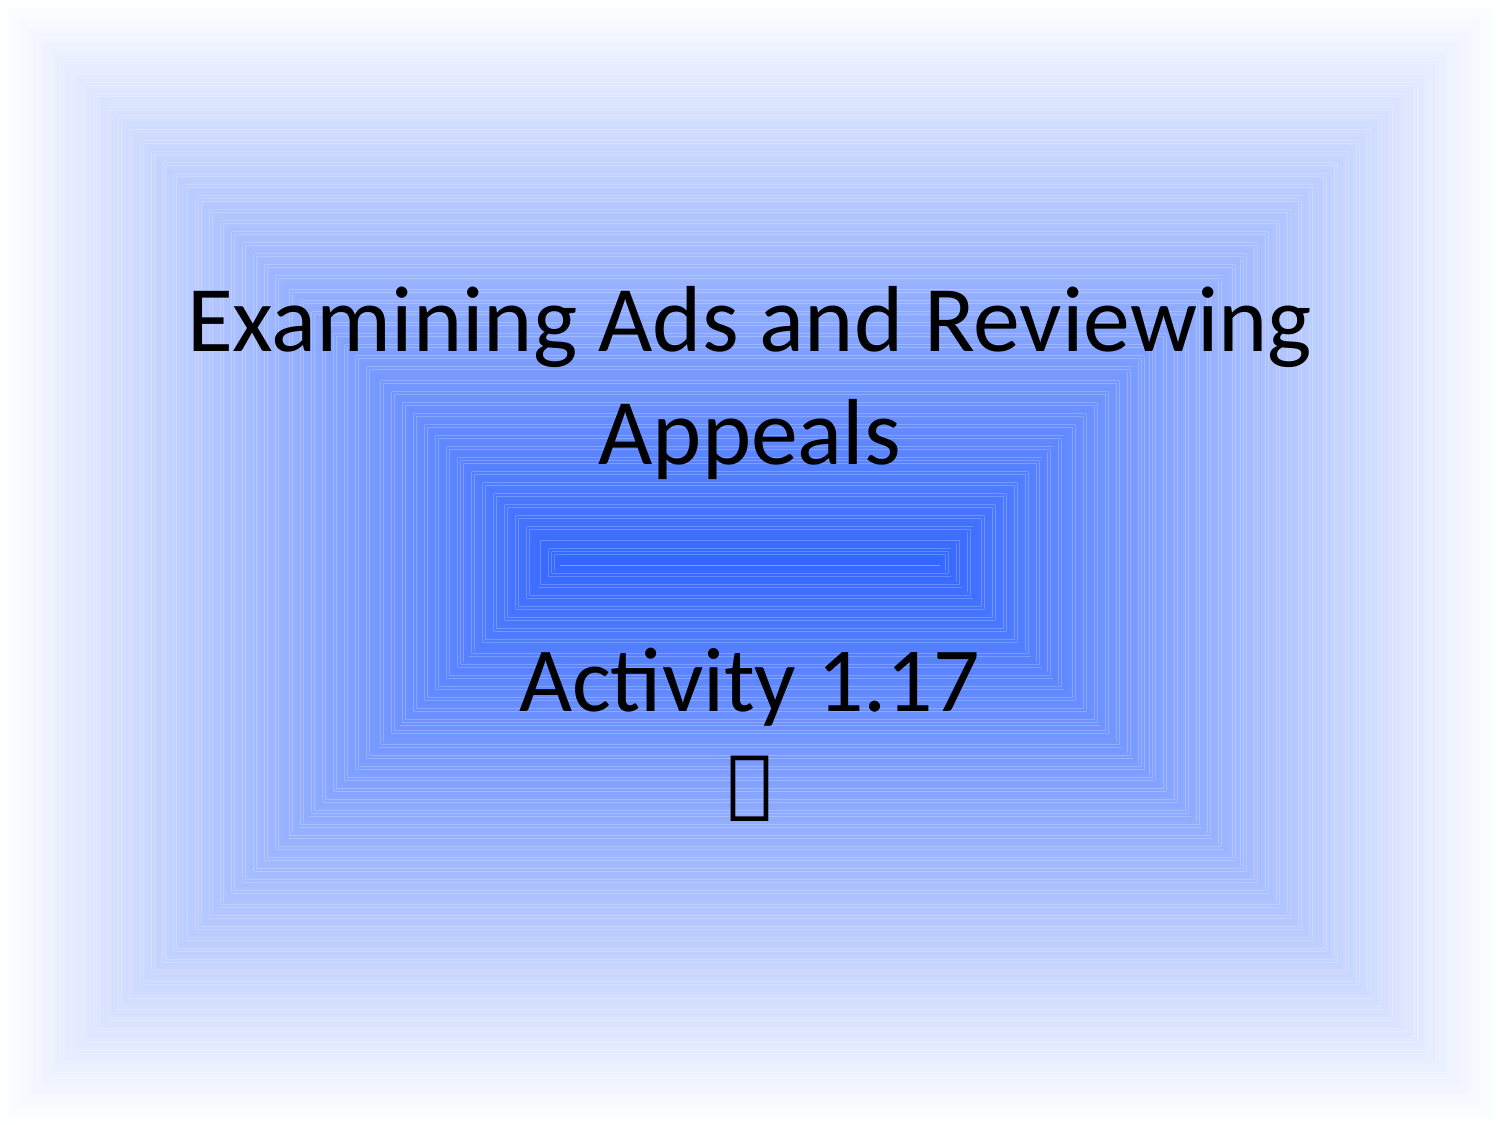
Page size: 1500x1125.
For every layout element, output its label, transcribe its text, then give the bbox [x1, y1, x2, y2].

text_box Activity 1.17  [112, 608, 1388, 850]
title Examining Ads and Reviewing Appeals [112, 249, 1388, 492]
